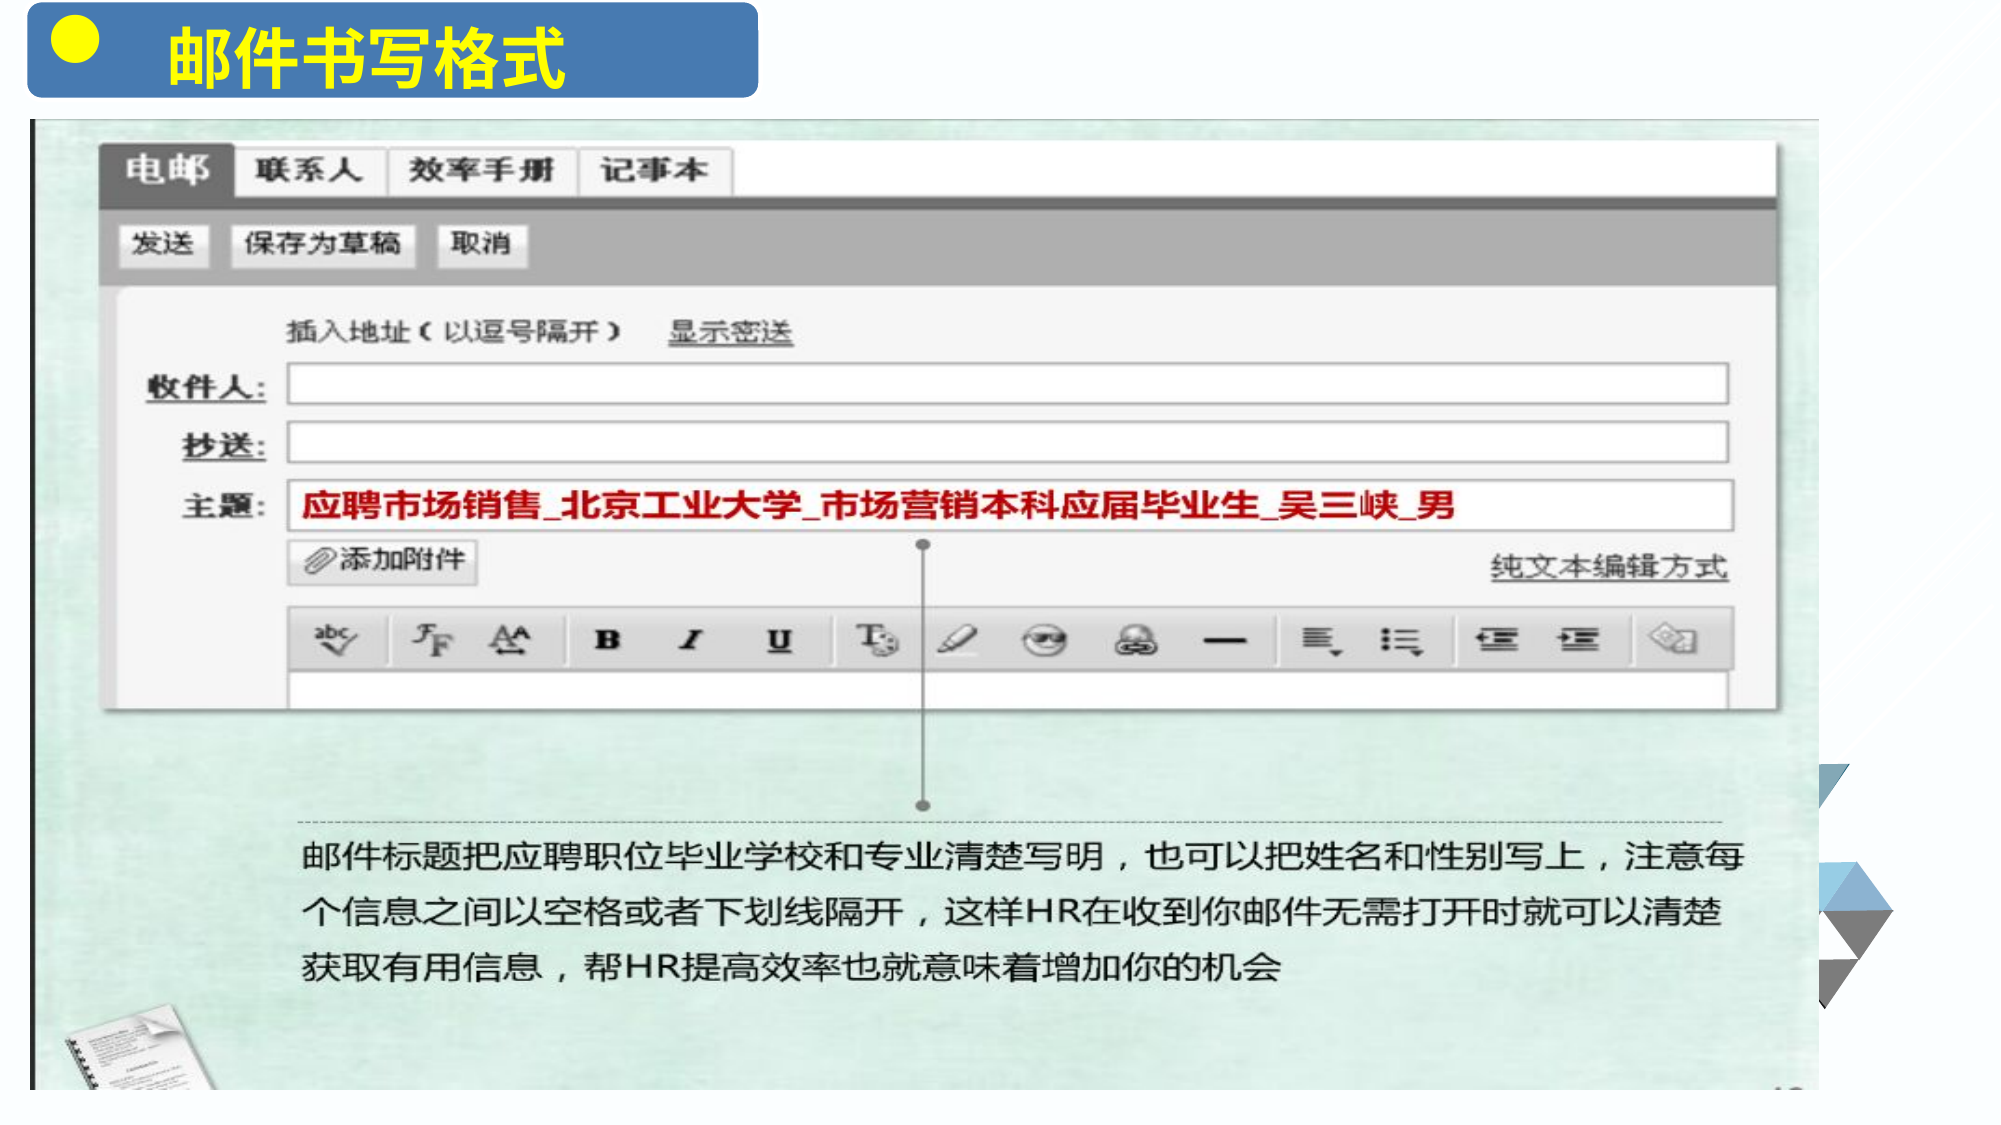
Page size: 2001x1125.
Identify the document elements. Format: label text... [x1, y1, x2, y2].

text_box 邮件书写格式 [22, 0, 763, 103]
picture [30, 119, 1819, 1090]
